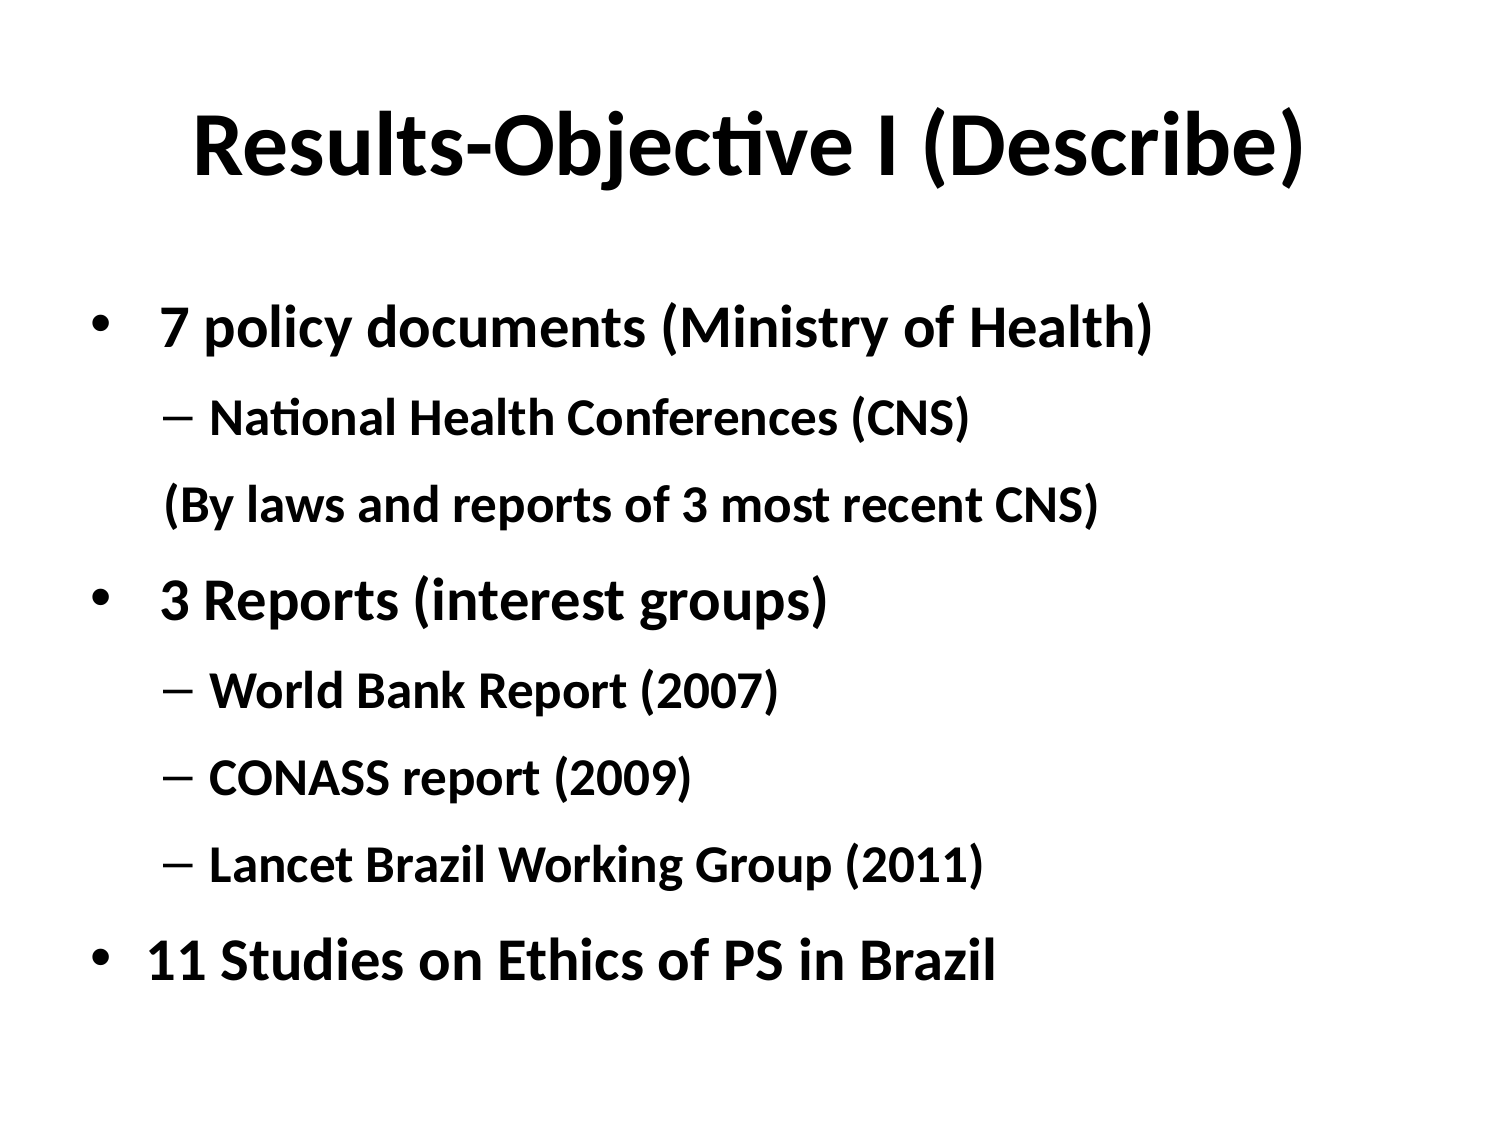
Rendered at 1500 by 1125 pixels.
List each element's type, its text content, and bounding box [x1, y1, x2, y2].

title Results-Objective I (Describe) [75, 45, 1425, 233]
list 7 policy documents (Ministry of Health) National Health Conferences (CNS) (By laws and reports of 3 most recent CNS) 3 Reports (interest groups) World Bank Report (2007) CONASS report (2009) Lancet Brazil Working Group (2011) 11 Studies on Ethics of PS in Brazil [75, 264, 1425, 1007]
